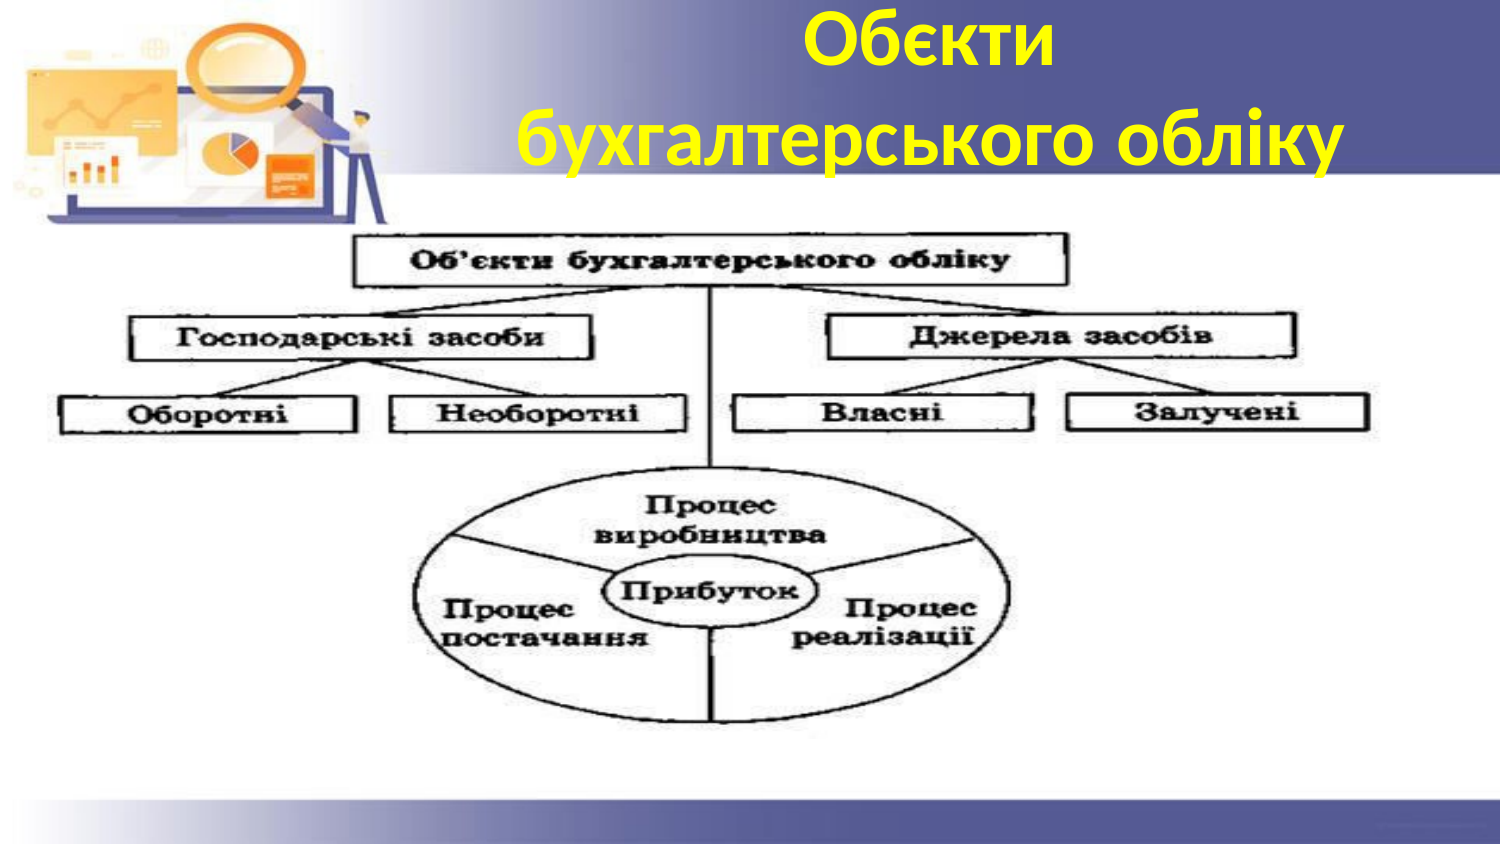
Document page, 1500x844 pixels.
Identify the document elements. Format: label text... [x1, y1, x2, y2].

text_box [46, 231, 1500, 739]
picture [12, 0, 1500, 844]
title Обєкти бухгалтерського обліку [65, 0, 1435, 183]
